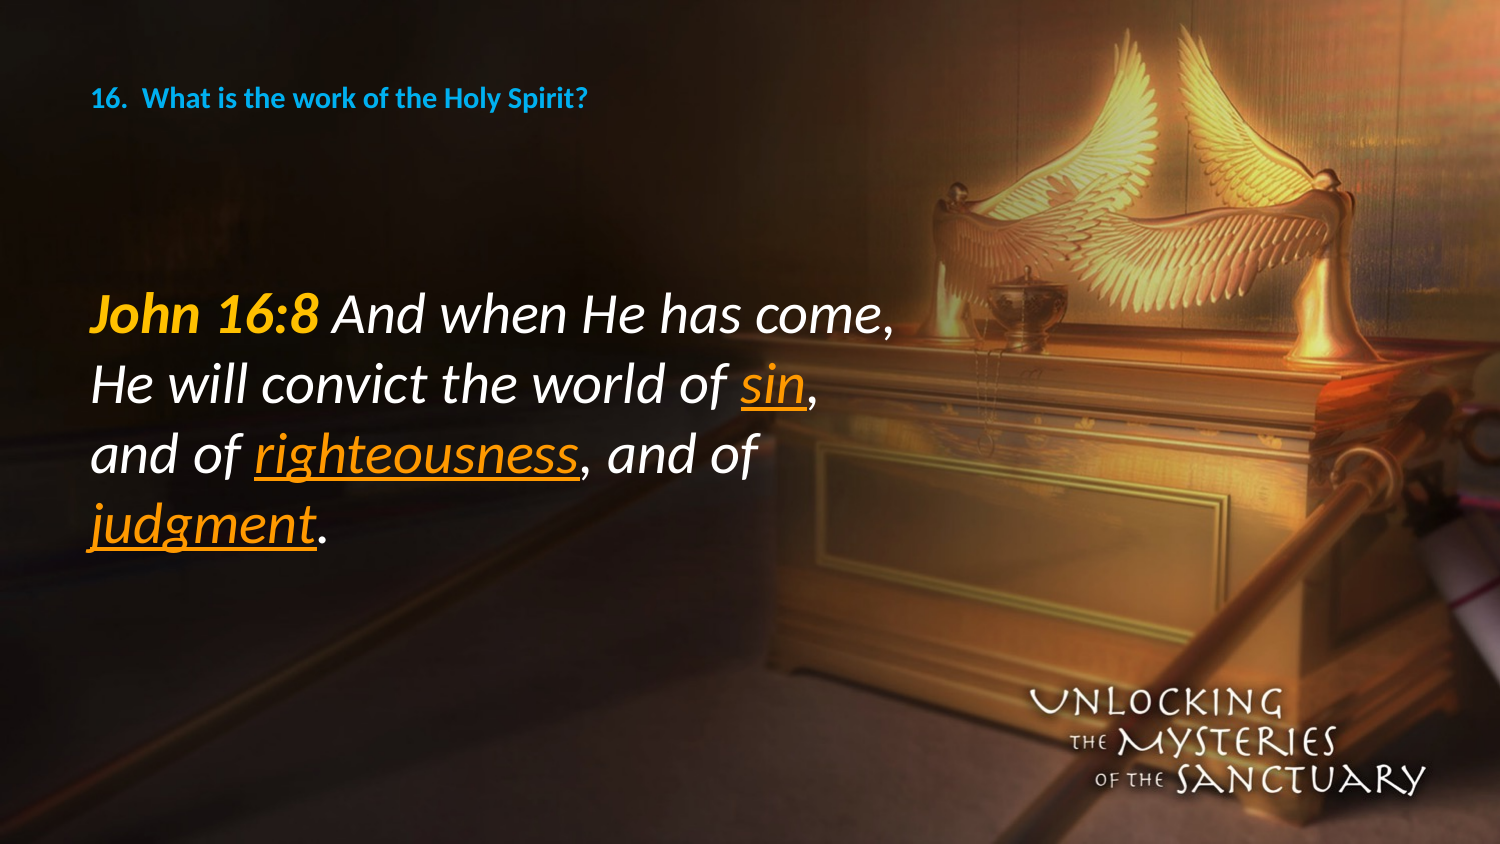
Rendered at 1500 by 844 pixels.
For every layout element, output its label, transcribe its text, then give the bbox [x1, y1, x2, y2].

list John 16:8 And when He has come, He will convict the world of sin, and of righteousness, and of judgment. [75, 267, 934, 754]
picture [0, 0, 1500, 844]
title 16. What is the work of the Holy Spirit? [75, 33, 1425, 175]
